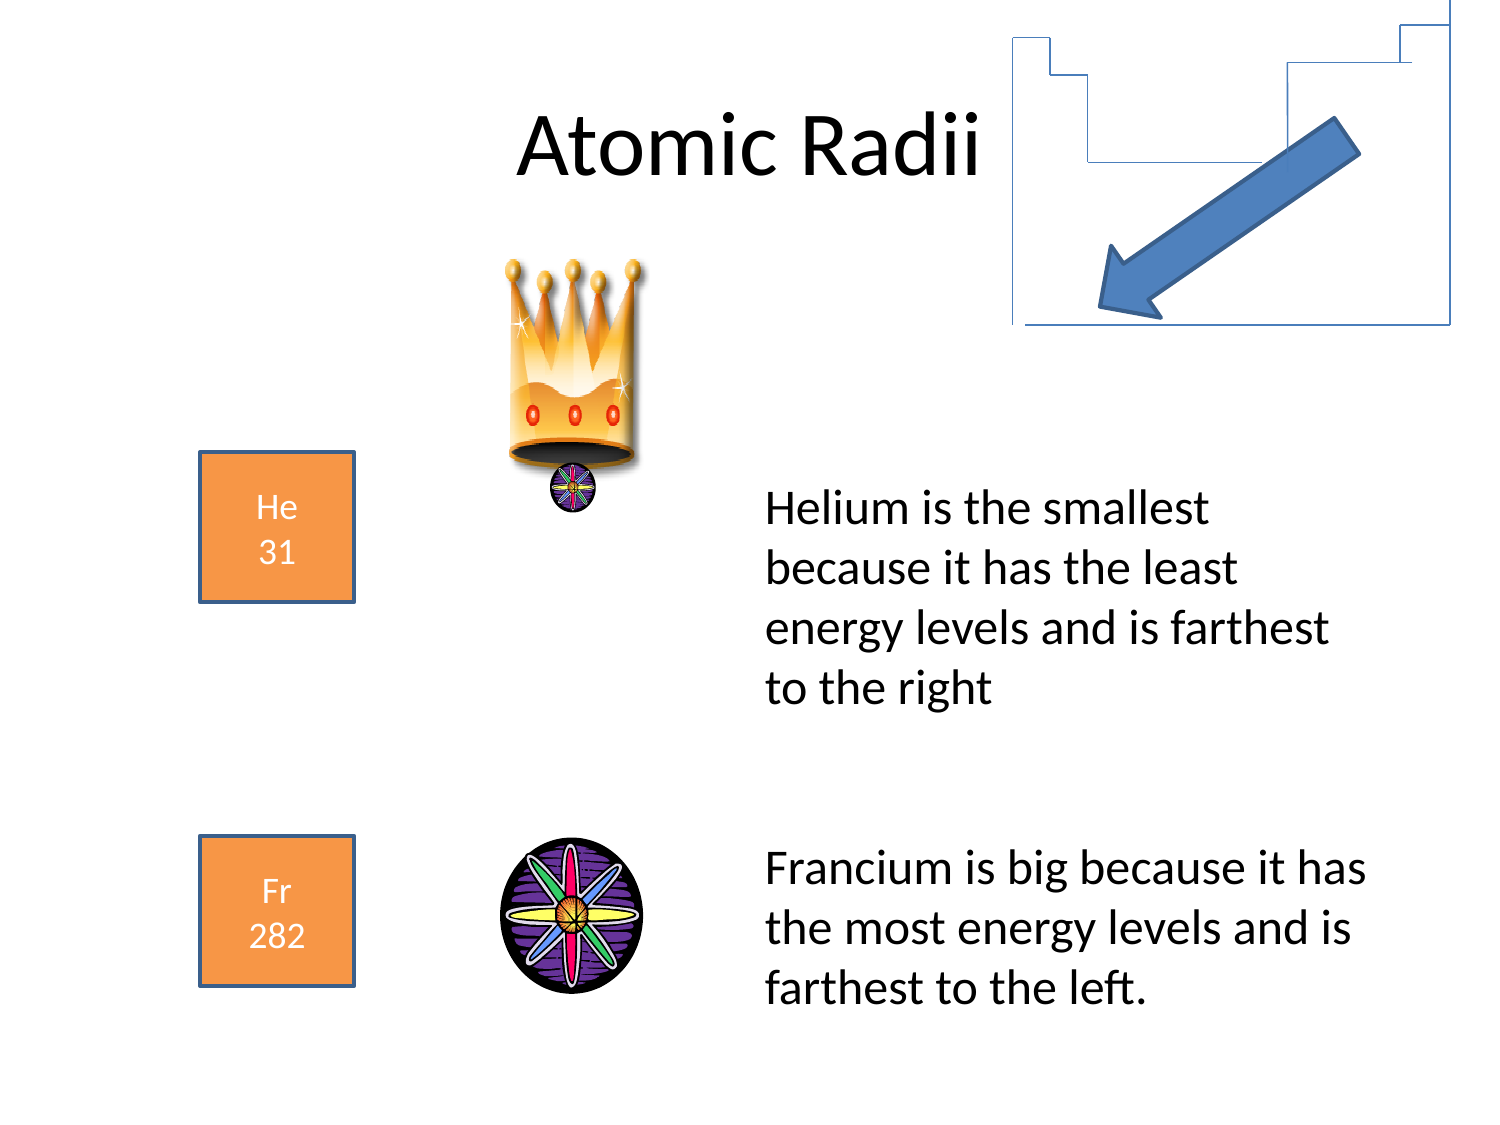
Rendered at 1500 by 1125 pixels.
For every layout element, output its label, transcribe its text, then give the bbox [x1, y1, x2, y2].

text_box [1012, 0, 1451, 326]
text_box He 31 [198, 450, 356, 604]
picture [499, 837, 644, 995]
text_box Helium is the smallest because it has the least energy levels and is farthest to the right Francium is big because it has the most energy levels and is farthest to the left. [750, 467, 1388, 1083]
text_box Fr 282 [198, 834, 356, 988]
title Atomic Radii [75, 45, 1007, 233]
picture [499, 253, 651, 513]
